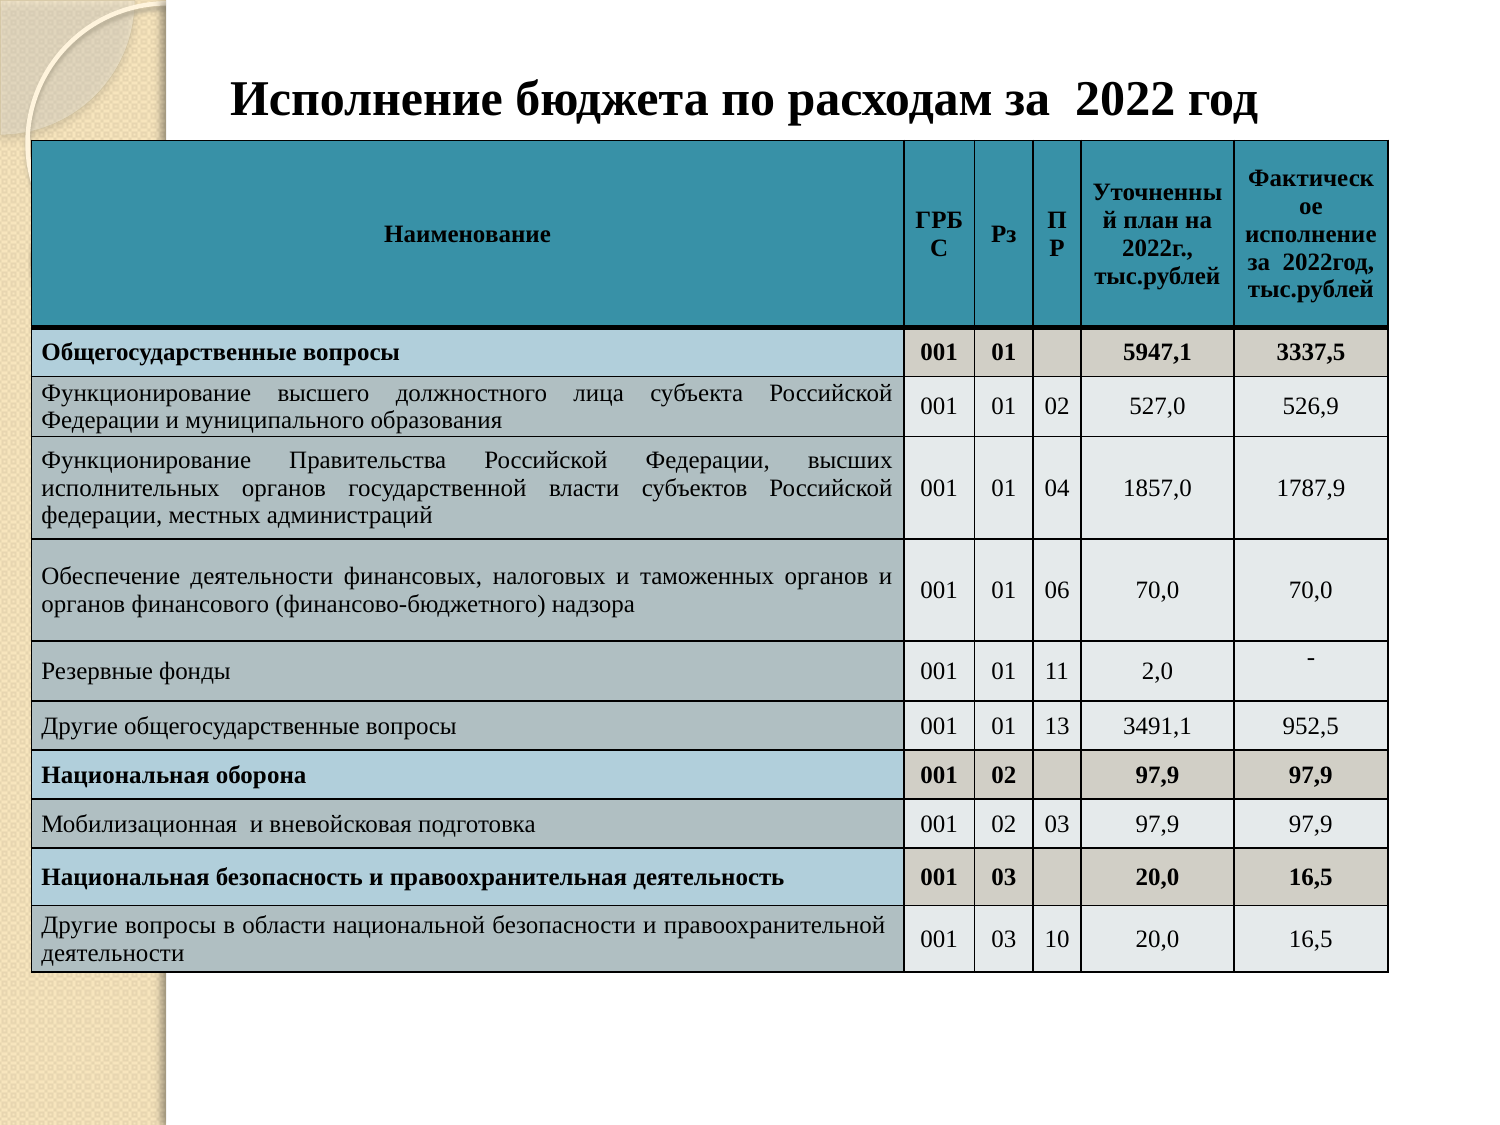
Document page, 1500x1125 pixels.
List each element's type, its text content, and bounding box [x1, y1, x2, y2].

table_cell 001 [905, 906, 974, 971]
table_cell Другие общегосударственные вопросы [32, 702, 903, 749]
table_cell 97,9 [1082, 800, 1233, 847]
table_cell 001 [905, 751, 974, 798]
table_cell 5947,1 [1082, 330, 1233, 376]
table_cell 97,9 [1082, 751, 1233, 798]
table_cell 03 [975, 906, 1032, 971]
table_cell Другие вопросы в области национальной безопасности и правоохранительной деятельности [32, 906, 903, 971]
table_cell 001 [905, 849, 974, 905]
table_cell - [1235, 642, 1387, 700]
table_cell 01 [975, 702, 1032, 749]
table_cell 001 [905, 800, 974, 847]
table_cell Мобилизационная и вневойсковая подготовка [32, 800, 903, 847]
table_header Уточненный план на 2022г., тыс.рублей [1082, 141, 1233, 325]
table_cell 3491,1 [1082, 702, 1233, 749]
table_cell 001 [905, 702, 974, 749]
table_cell 03 [975, 849, 1032, 905]
table_header Фактическое исполнение за 2022год, тыс.рублей [1235, 141, 1387, 325]
table_cell Функционирование высшего должностного лица субъекта Российской Федерации и муниципального образования [32, 377, 903, 436]
table_cell Национальная оборона [32, 751, 903, 798]
table_cell 16,5 [1235, 849, 1387, 905]
table_cell 16,5 [1235, 906, 1387, 971]
table_cell 03 [1034, 800, 1080, 847]
table_cell 001 [905, 377, 974, 436]
table_cell Резервные фонды [32, 642, 903, 700]
table_cell 01 [975, 642, 1032, 700]
table_cell 97,9 [1235, 800, 1387, 847]
table_header ПР [1034, 141, 1080, 325]
table_cell [1034, 849, 1080, 905]
table_cell 01 [975, 377, 1032, 436]
table_cell 1787,9 [1235, 437, 1387, 538]
table_cell 1857,0 [1082, 437, 1233, 538]
table_cell 01 [975, 330, 1032, 376]
table_cell 952,5 [1235, 702, 1387, 749]
table_header Рз [975, 141, 1032, 325]
table_cell 01 [975, 540, 1032, 640]
table_cell 20,0 [1082, 906, 1233, 971]
table_cell 10 [1034, 906, 1080, 971]
table_cell Национальная безопасность и правоохранительная деятельность [32, 849, 903, 905]
table_cell 2,0 [1082, 642, 1233, 700]
text_box Исполнение бюджета по расходам за 2022 год [41, 57, 1447, 133]
table_cell 527,0 [1082, 377, 1233, 436]
table_cell 01 [975, 437, 1032, 538]
table_cell 001 [905, 330, 974, 376]
table_cell [1034, 330, 1080, 376]
table_cell 02 [1034, 377, 1080, 436]
table_cell Общегосударственные вопросы [32, 330, 903, 376]
table_header ГРБС [905, 141, 974, 325]
table_cell 526,9 [1235, 377, 1387, 436]
table_cell 001 [905, 540, 974, 640]
table_cell 06 [1034, 540, 1080, 640]
table_cell 04 [1034, 437, 1080, 538]
table_cell Обеспечение деятельности финансовых, налоговых и таможенных органов и органов финансового (финансово-бюджетного) надзора [32, 540, 903, 640]
table_cell [1034, 751, 1080, 798]
table_cell 13 [1034, 702, 1080, 749]
table_cell 70,0 [1235, 540, 1387, 640]
table_cell 001 [905, 642, 974, 700]
table_cell 02 [975, 751, 1032, 798]
table_cell 001 [905, 437, 974, 538]
table_header Наименование [32, 141, 903, 325]
table_cell 20,0 [1082, 849, 1233, 905]
table_cell Функционирование Правительства Российской Федерации, высших исполнительных органов государственной власти субъектов Российской федерации, местных администраций [32, 437, 903, 538]
table_cell 02 [975, 800, 1032, 847]
table_cell 3337,5 [1235, 330, 1387, 376]
table_cell 70,0 [1082, 540, 1233, 640]
table_cell 97,9 [1235, 751, 1387, 798]
table_cell 11 [1034, 642, 1080, 700]
